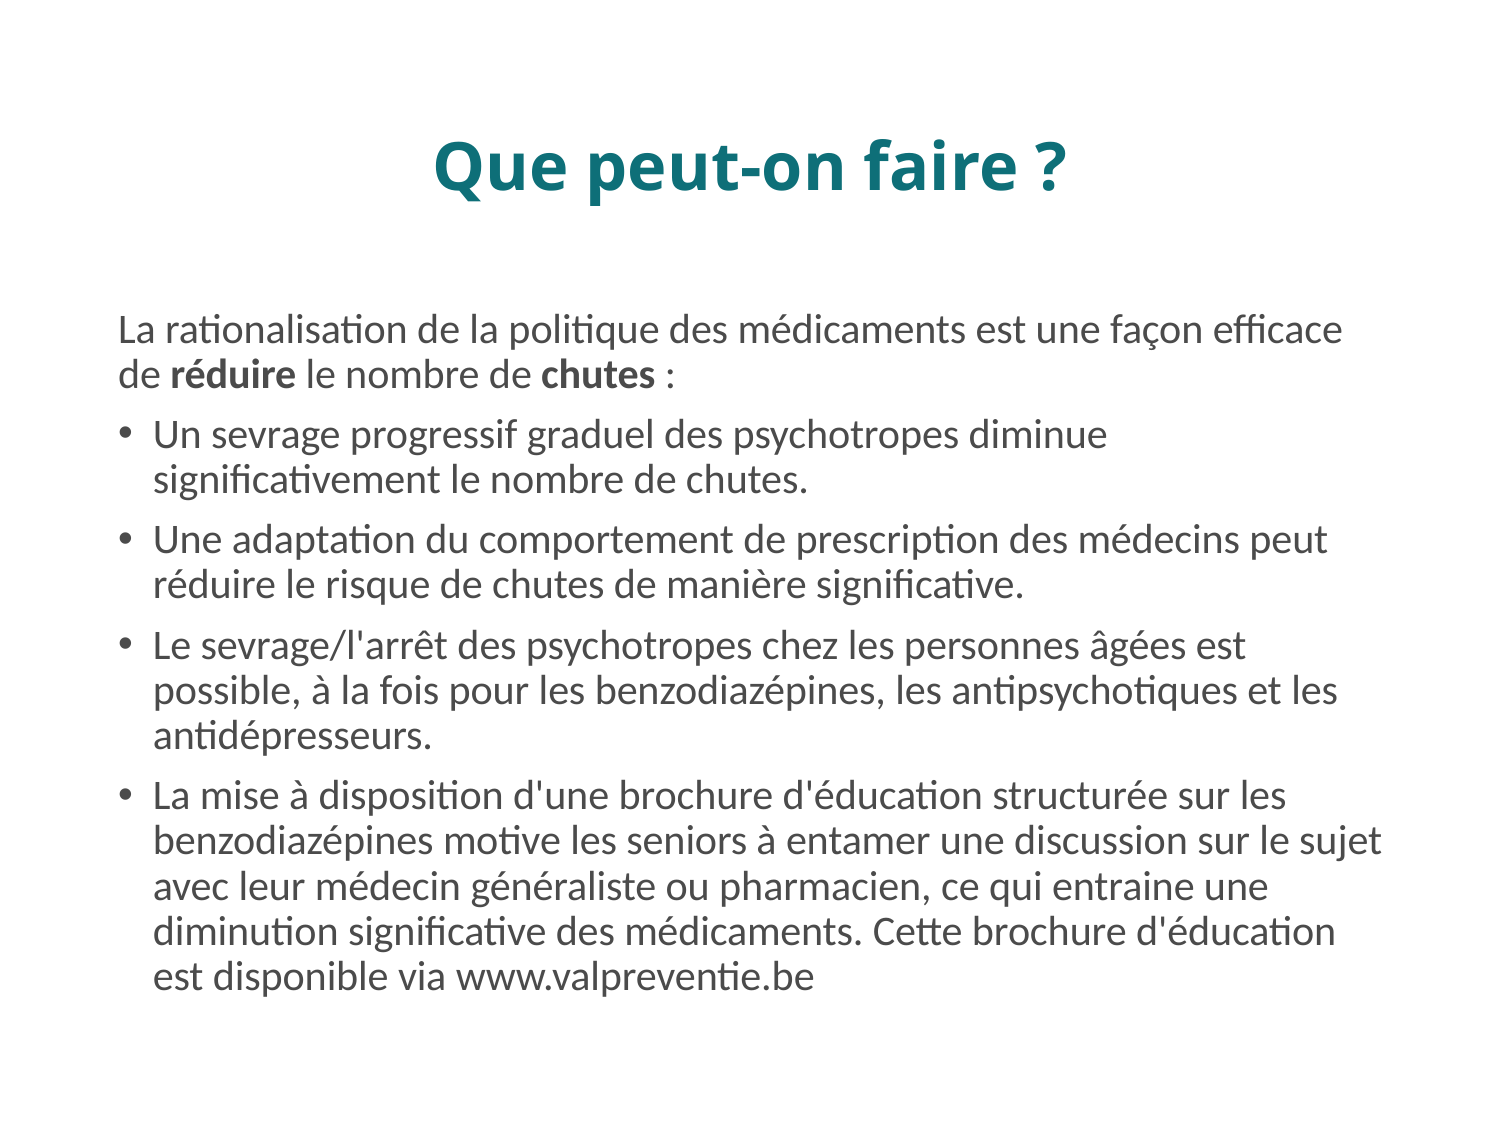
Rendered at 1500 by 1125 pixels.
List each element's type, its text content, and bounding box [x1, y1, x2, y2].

list La rationalisation de la politique des médicaments est une façon efficace de réduire le nombre de chutes : Un sevrage progressif graduel des psychotropes diminue significativement le nombre de chutes. Une adaptation du comportement de prescription des médecins peut réduire le risque de chutes de manière significative. Le sevrage/l'arrêt des psychotropes chez les personnes âgées est possible, à la fois pour les benzodiazépines, les antipsychotiques et les antidépresseurs. La mise à disposition d'une brochure d'éducation structurée sur les benzodiazépines motive les seniors à entamer une discussion sur le sujet avec leur médecin généraliste ou pharmacien, ce qui entraine une diminution significative des médicaments. Cette brochure d'éducation est disponible via www.valpreventie.be [103, 299, 1397, 1014]
title Que peut-on faire ? [103, 59, 1397, 278]
